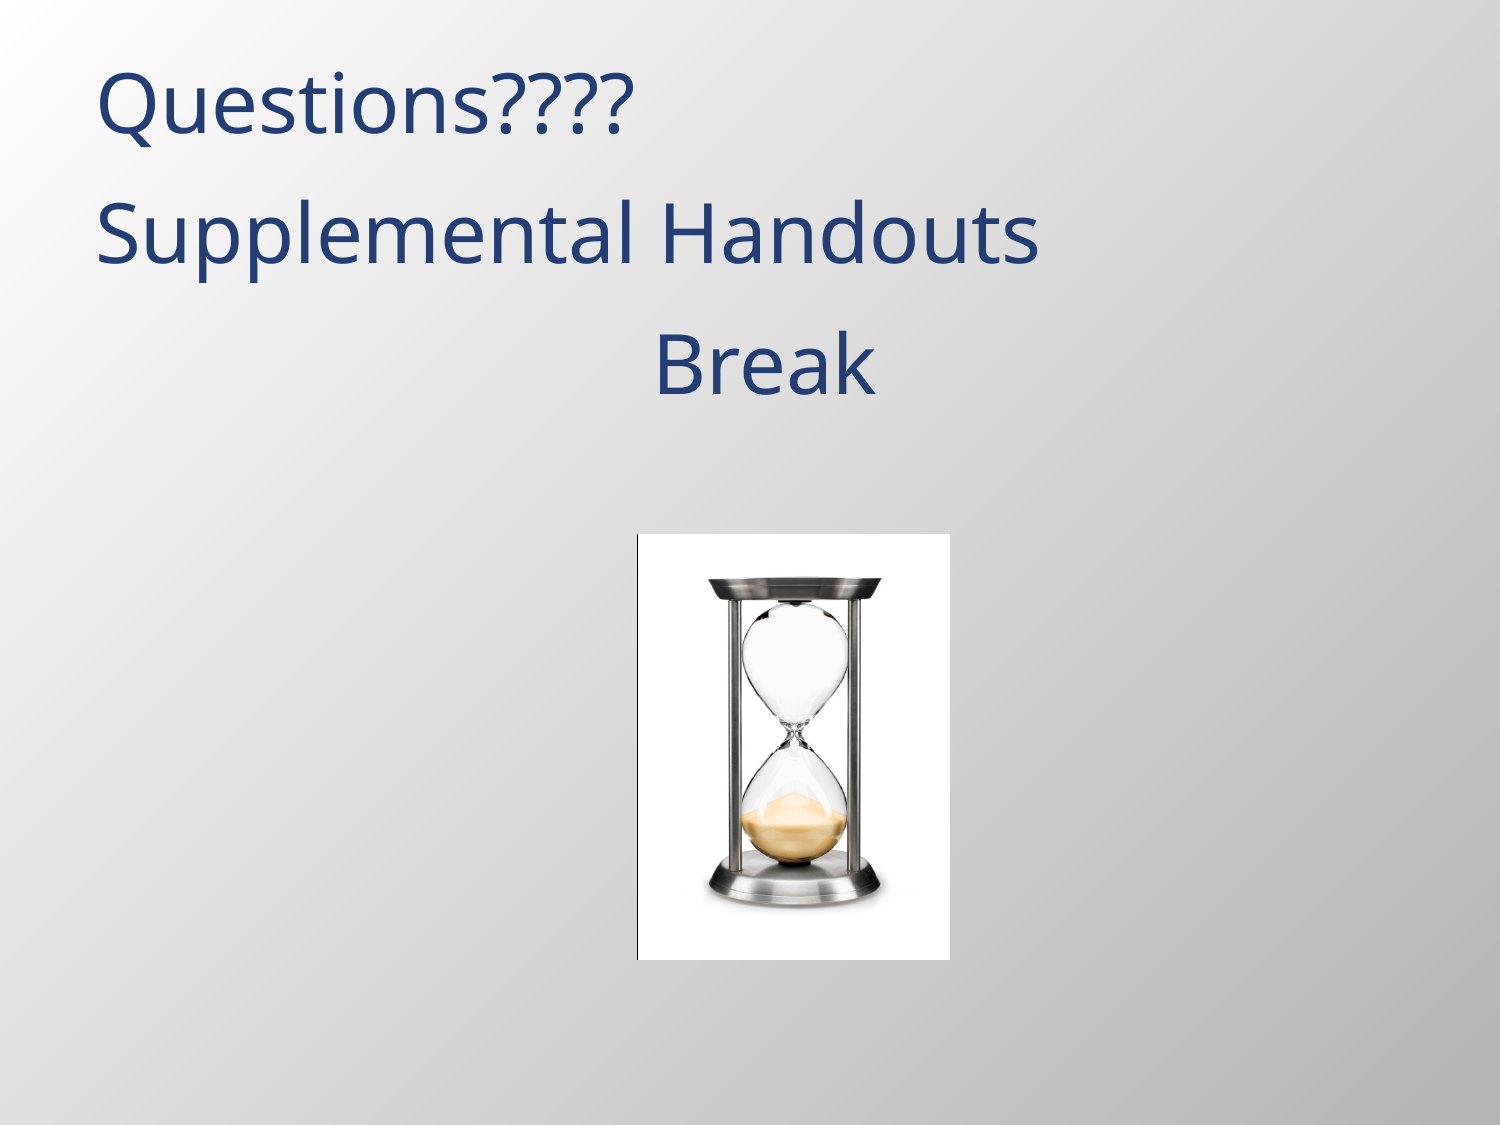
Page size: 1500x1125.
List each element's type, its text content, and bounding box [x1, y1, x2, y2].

list Questions???? Supplemental Handouts Break [57, 37, 1450, 1015]
picture [637, 534, 950, 961]
